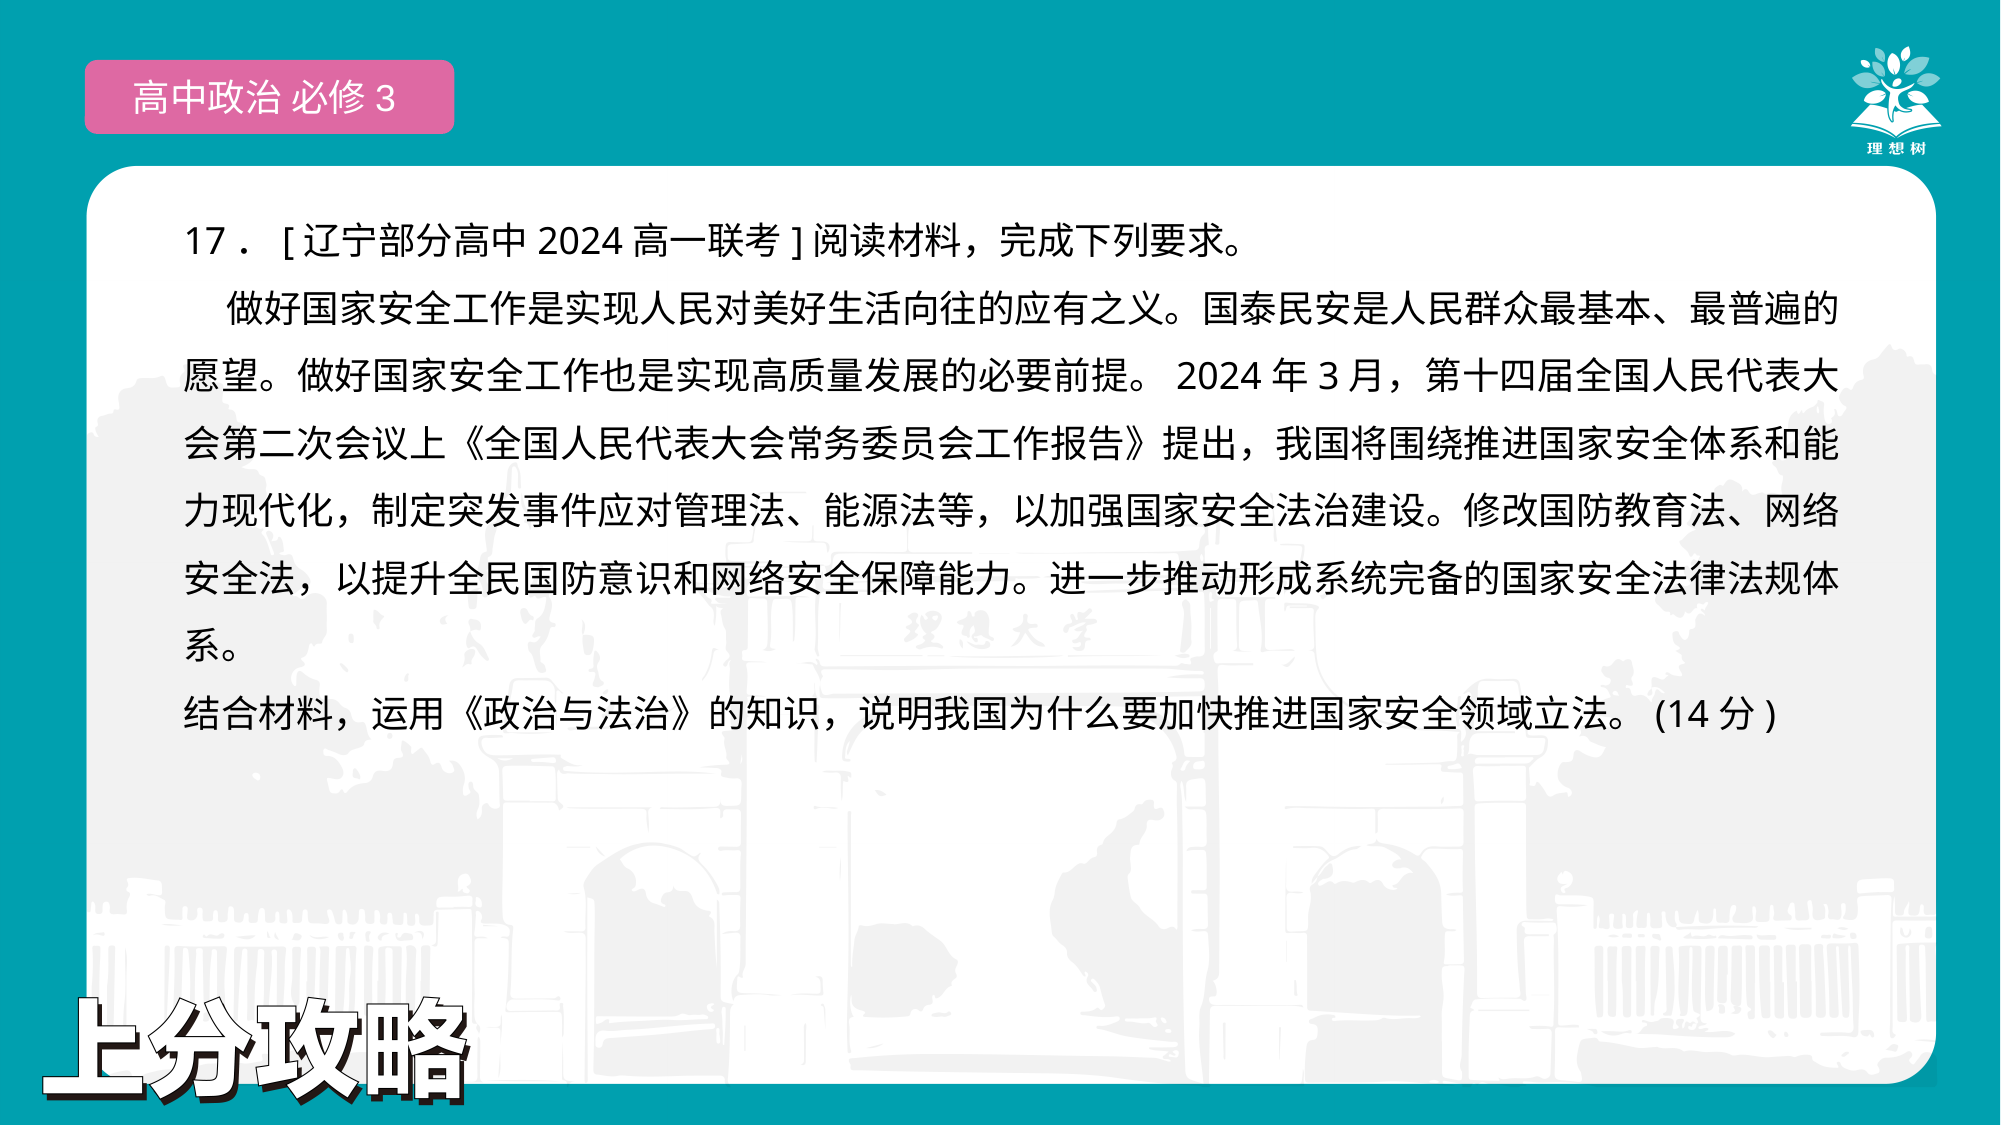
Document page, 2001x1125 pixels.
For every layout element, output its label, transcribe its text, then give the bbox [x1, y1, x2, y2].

text_box 17．[辽宁部分高中2024高一联考]阅读材料，完成下列要求。 做好国家安全工作是实现人民对美好生活向往的应有之义。国泰民安是人民群众最基本、最普遍的愿望。做好国家安全工作也是实现高质量发展的必要前提。2024年3月，第十四届全国人民代表大会第二次会议上《全国人民代表大会常务委员会工作报告》提出，我国将围绕推进国家安全体系和能力现代化，制定突发事件应对管理法、能源法等，以加强国家安全法治建设。修改国防教育法、网络安全法，以提升全民国防意识和网络安全保障能力。进一步推动形成系统完备的国家安全法律法规体系。 结合材料，运用《政治与法治》的知识，说明我国为什么要加快推进国家安全领域立法。(14分) [168, 187, 1855, 796]
picture [0, 0, 2001, 1125]
text_box 高中政治 必修3 [83, 58, 456, 135]
